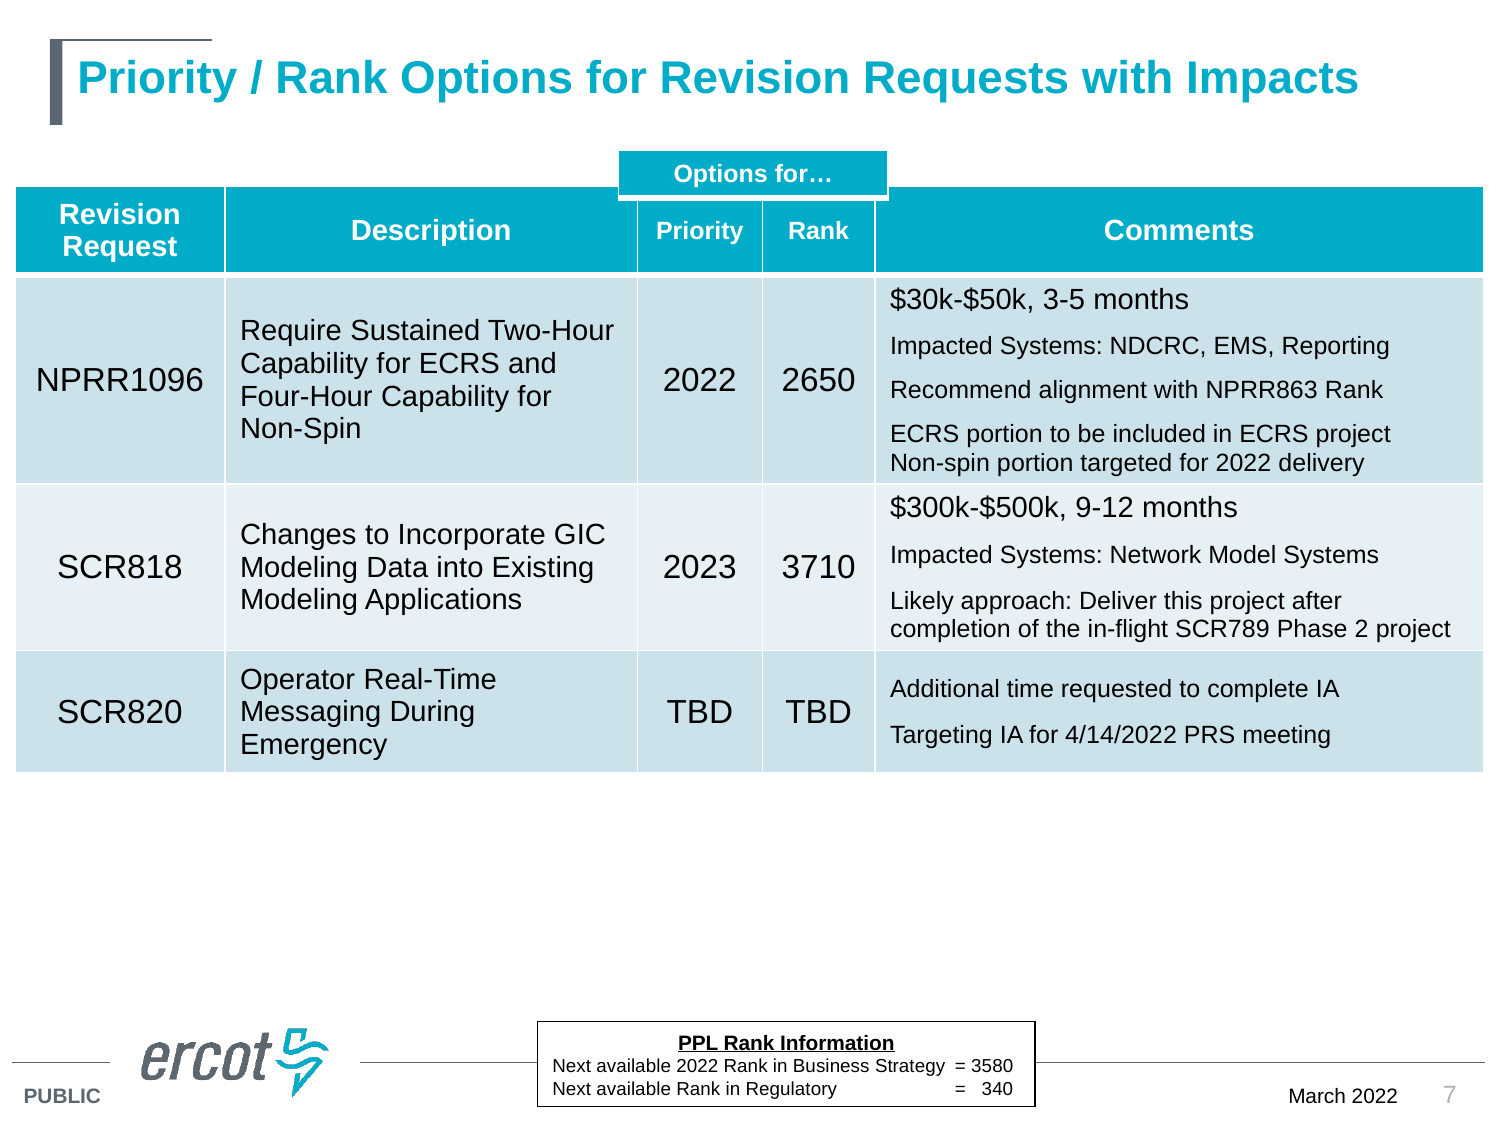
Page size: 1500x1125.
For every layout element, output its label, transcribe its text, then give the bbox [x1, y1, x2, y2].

table_cell Require Sustained Two-Hour Capability for ECRS and Four-Hour Capability for Non-Spin [226, 278, 637, 483]
table_cell Changes to Incorporate GIC Modeling Data into Existing Modeling Applications [226, 485, 637, 650]
table_header Description [226, 187, 637, 272]
text_box PPL Rank Information Next available 2022 Rank in Business Strategy = 3580 Next available Rank in Regulatory = 340 [537, 1021, 1036, 1107]
table_cell SCR820 [16, 651, 224, 772]
table_cell 2650 [763, 278, 874, 483]
table_cell TBD [638, 651, 762, 772]
table_cell 2023 [638, 485, 762, 650]
title Priority / Rank Options for Revision Requests with Impacts [62, 39, 1413, 125]
table_cell 3710 [763, 485, 874, 650]
table_header Rank [763, 201, 874, 272]
table_header Options for… [619, 151, 887, 195]
table_cell 2022 [638, 278, 762, 483]
slide_number 7 [1412, 1076, 1488, 1112]
table_header Revision Request [16, 187, 224, 272]
table_cell $300k-$500k, 9-12 months Impacted Systems: Network Model Systems Likely approach: Deliver this project after completion of the in-flight SCR789 Phase 2 project [876, 485, 1483, 650]
picture [137, 1024, 332, 1100]
table_cell NPRR1096 [16, 278, 224, 483]
table_cell Additional time requested to complete IA Targeting IA for 4/14/2022 PRS meeting [876, 651, 1483, 772]
table_cell TBD [763, 651, 874, 772]
table_header Priority [638, 201, 762, 272]
table_cell Operator Real-Time Messaging During Emergency [226, 651, 637, 772]
table_cell $30k-$50k, 3-5 months Impacted Systems: NDCRC, EMS, Reporting Recommend alignment with NPRR863 Rank ECRS portion to be included in ECRS project Non-spin portion targeted for 2022 delivery [876, 278, 1483, 483]
table_header Comments [876, 187, 1483, 272]
table_cell SCR818 [16, 485, 224, 650]
